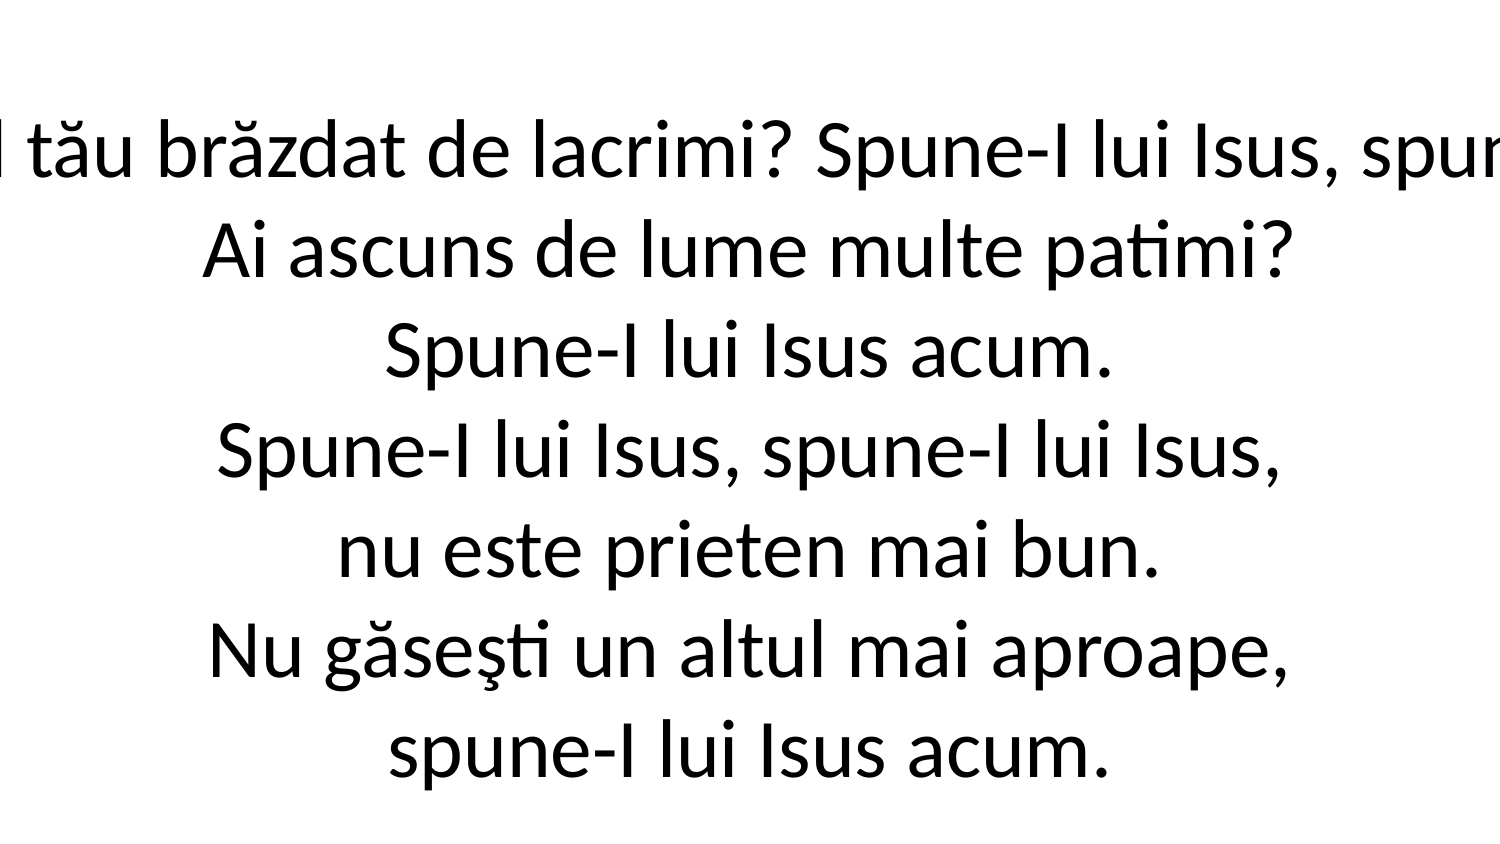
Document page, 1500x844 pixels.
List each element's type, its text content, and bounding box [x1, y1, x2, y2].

text_box 2. E obrazul tău brăzdat de lacrimi? Spune-I lui Isus, spune-I lui Isus. Ai ascuns de lume multe patimi? Spune-I lui Isus acum. Spune-I lui Isus, spune-I lui Isus, nu este prieten mai bun. Nu găseşti un altul mai aproape, spune-I lui Isus acum. [0, 42, 1500, 802]
